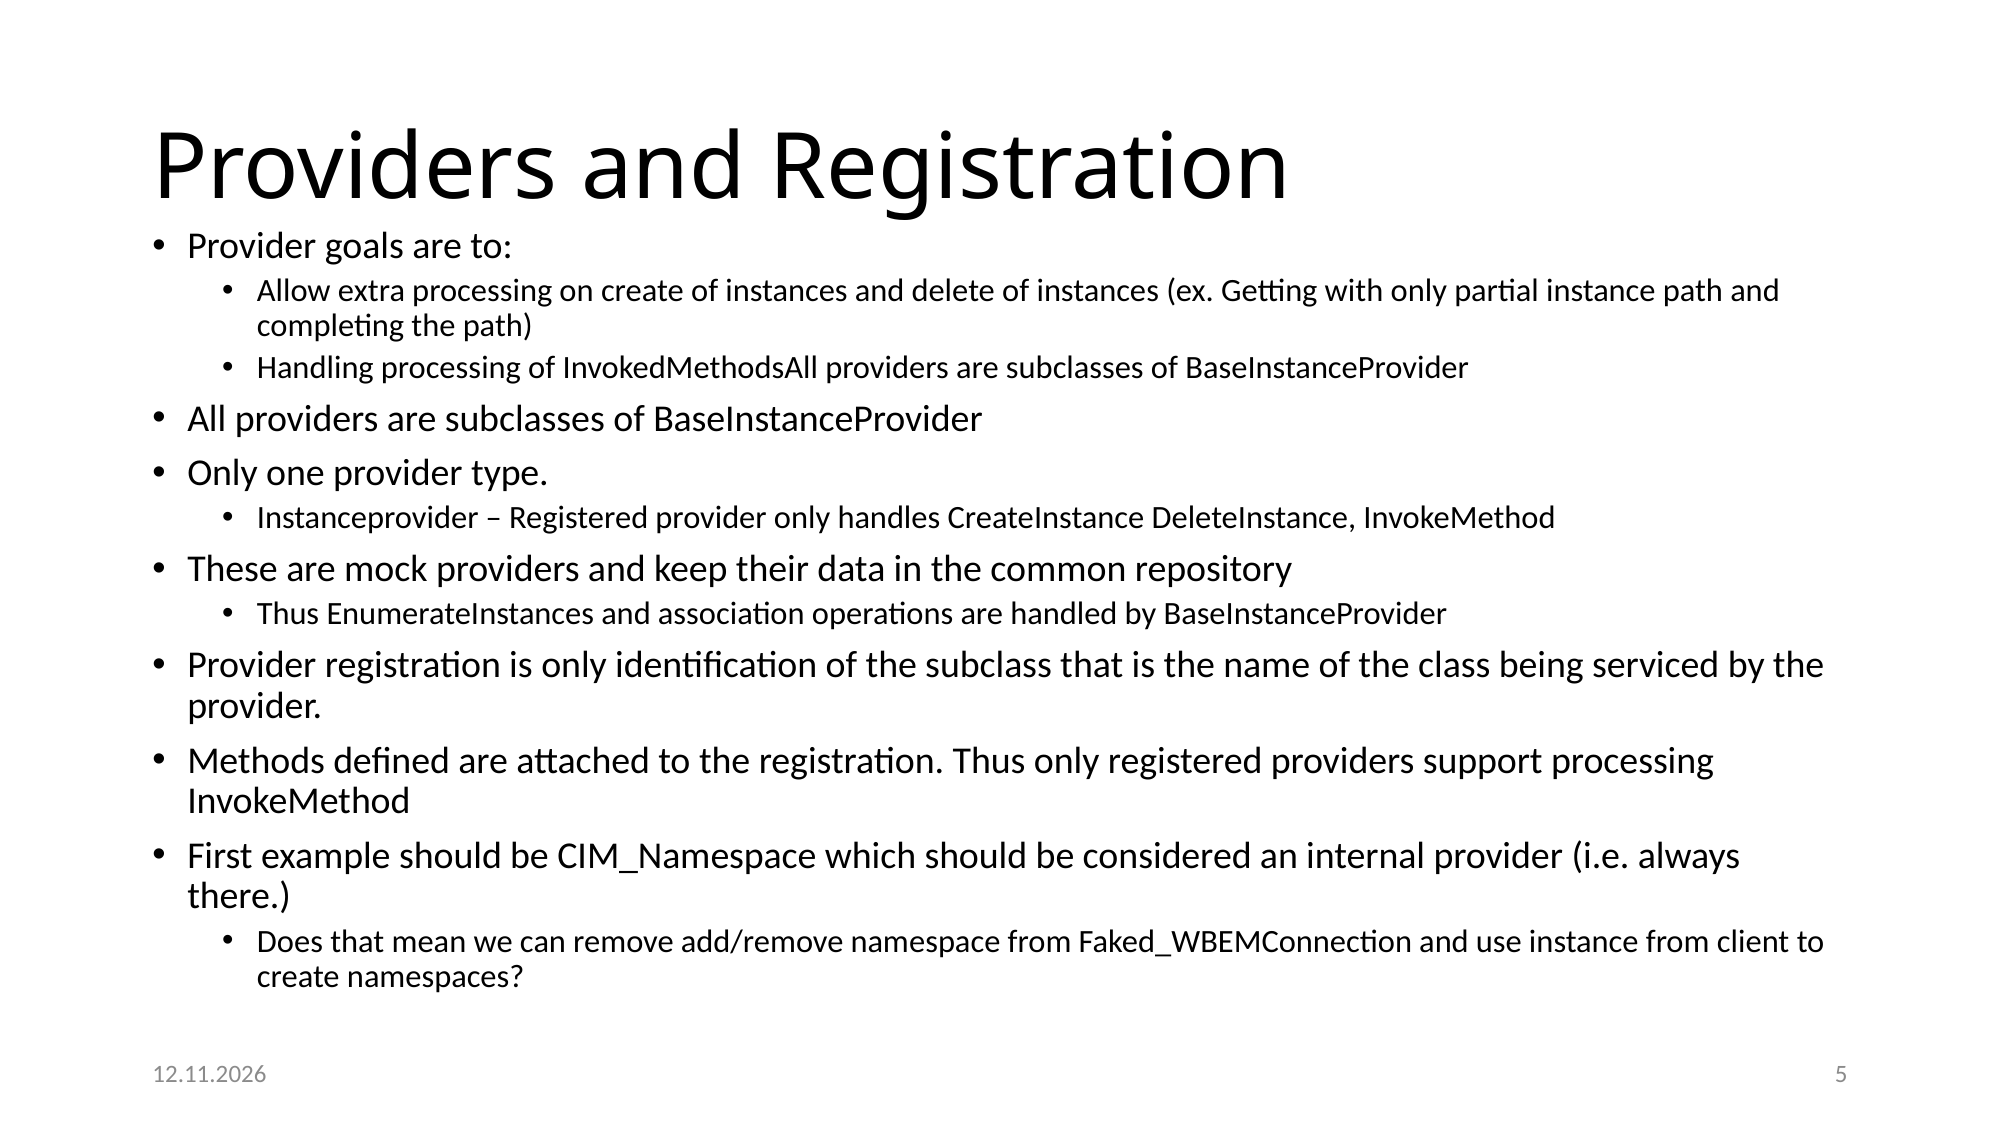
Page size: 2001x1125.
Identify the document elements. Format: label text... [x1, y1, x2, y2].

slide_number 5 [1412, 1042, 1863, 1103]
title Providers and Registration [137, 59, 1863, 218]
list Provider goals are to: Allow extra processing on create of instances and delete of instances (ex. Getting with only partial instance path and completing the path) Handling processing of InvokedMethodsAll providers are subclasses of BaseInstanceProvider All providers are subclasses of BaseInstanceProvider Only one provider type. Instanceprovider – Registered provider only handles CreateInstance DeleteInstance, InvokeMethod These are mock providers and keep their data in the common repository Thus EnumerateInstances and association operations are handled by BaseInstanceProvider Provider registration is only identification of the subclass that is the name of the class being serviced by the provider. Methods defined are attached to the registration. Thus only registered providers support processing InvokeMethod First example should be CIM_Namespace which should be considered an internal provider (i.e. always there.) Does that mean we can remove add/remove namespace from Faked_WBEMConnection and use instance from client to create namespaces? [137, 218, 1863, 1014]
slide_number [137, 1042, 588, 1103]
